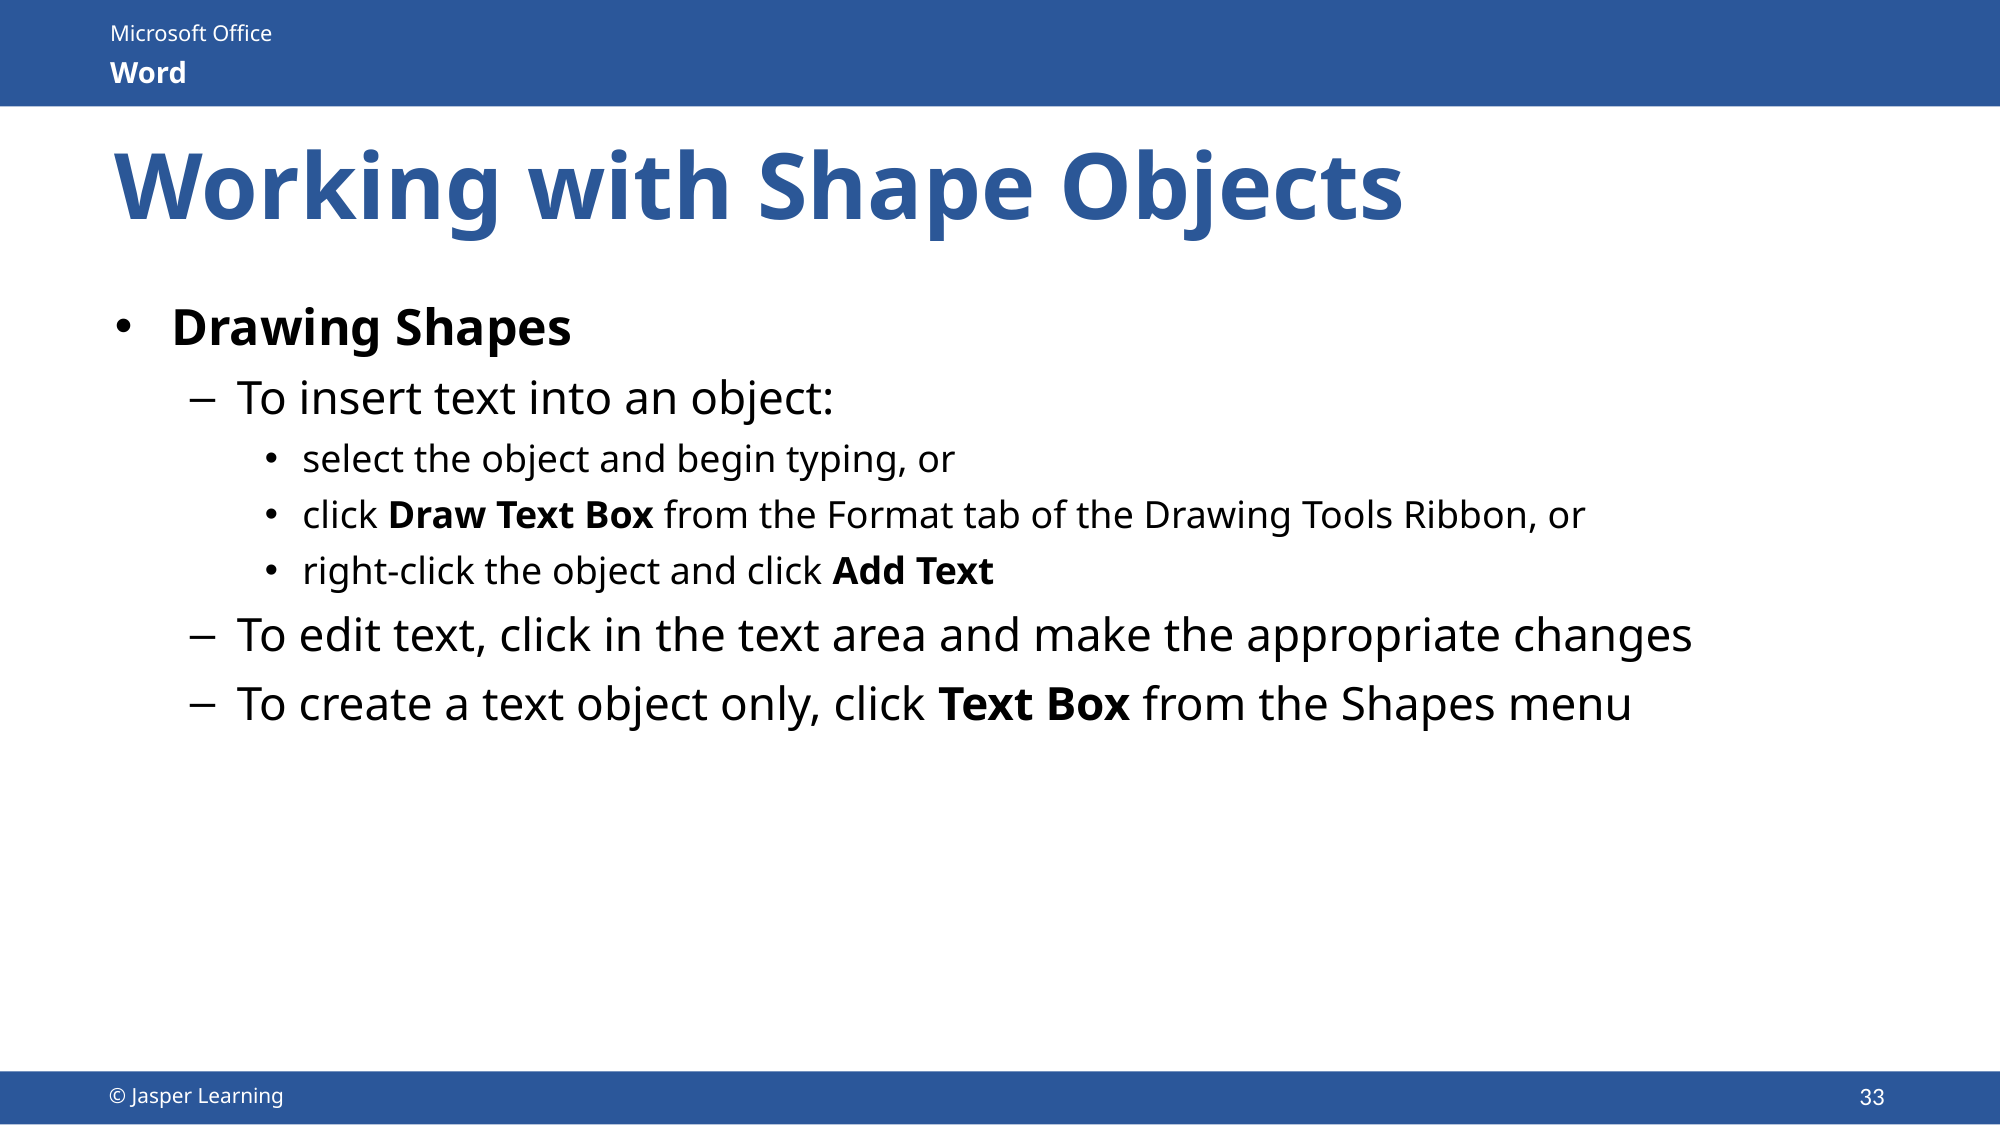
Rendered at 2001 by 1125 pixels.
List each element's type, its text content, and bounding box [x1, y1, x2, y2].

list Drawing Shapes To insert text into an object: select the object and begin typing, or click Draw Text Box from the Format tab of the Drawing Tools Ribbon, or right-click the object and click Add Text To edit text, click in the text area and make the appropriate changes To create a text object only, click Text Box from the Shapes menu [99, 283, 1900, 1026]
slide_number 33 [1433, 1065, 1900, 1125]
footer © Jasper Learning [94, 1066, 769, 1125]
title Working with Shape Objects [99, 118, 1866, 248]
